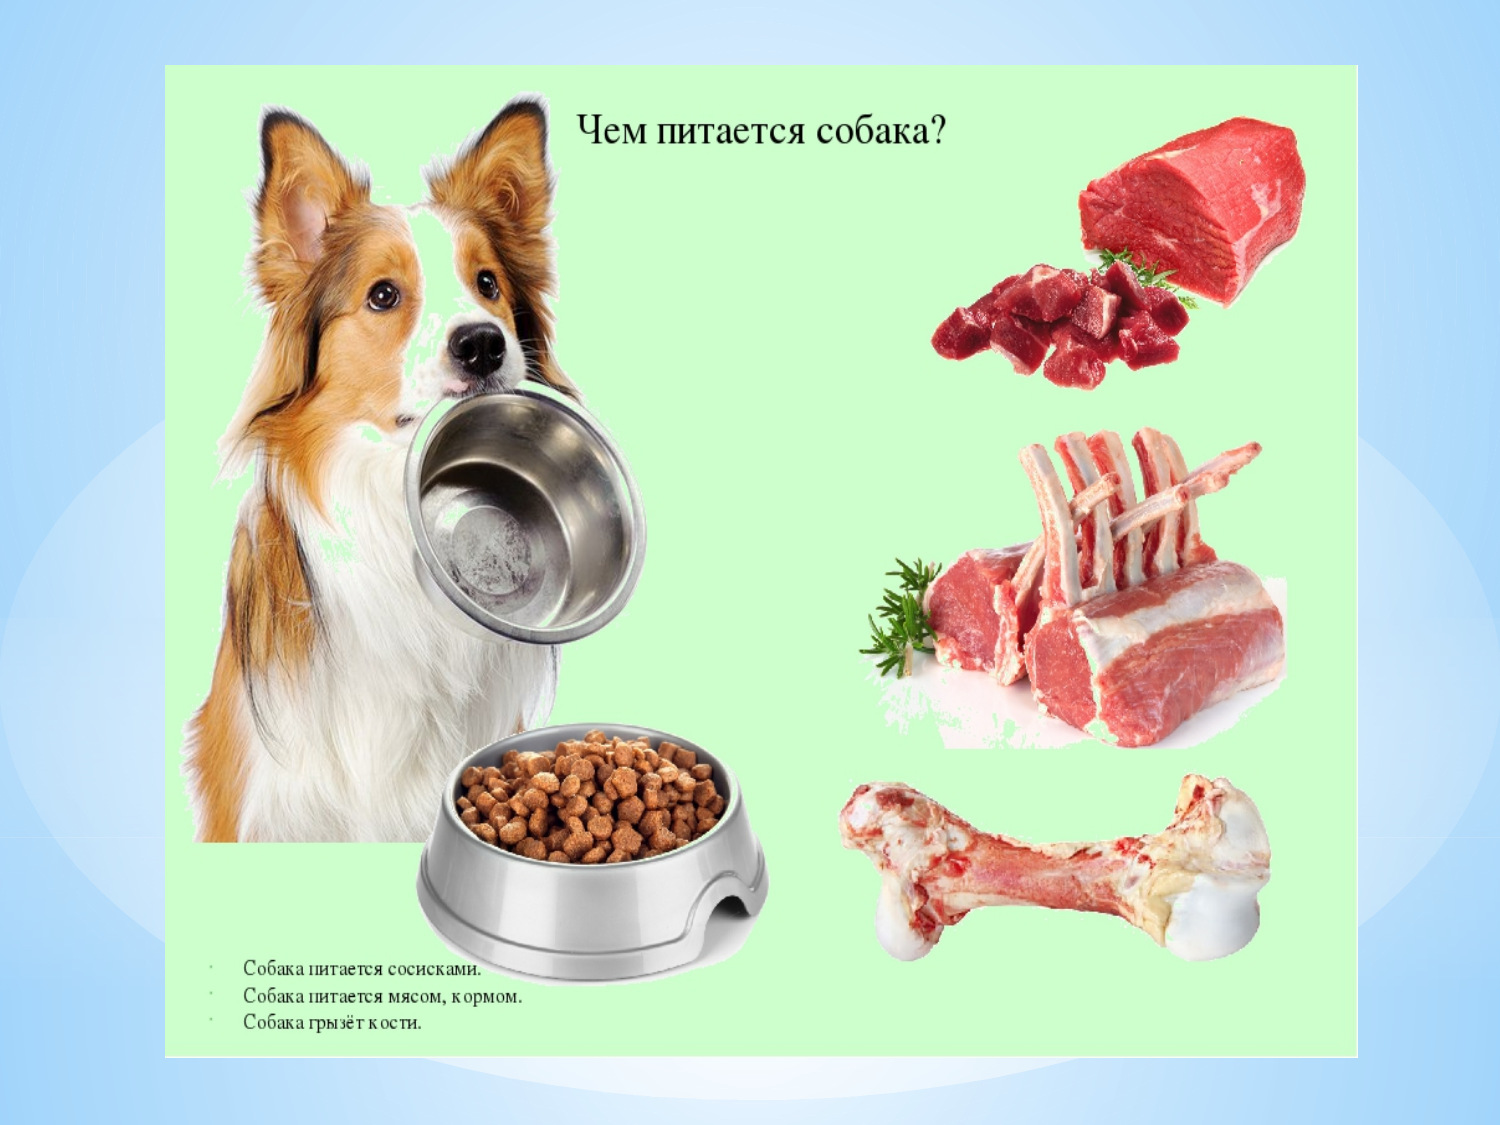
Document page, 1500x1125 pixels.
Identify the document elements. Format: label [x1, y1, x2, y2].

picture [165, 65, 1358, 1058]
